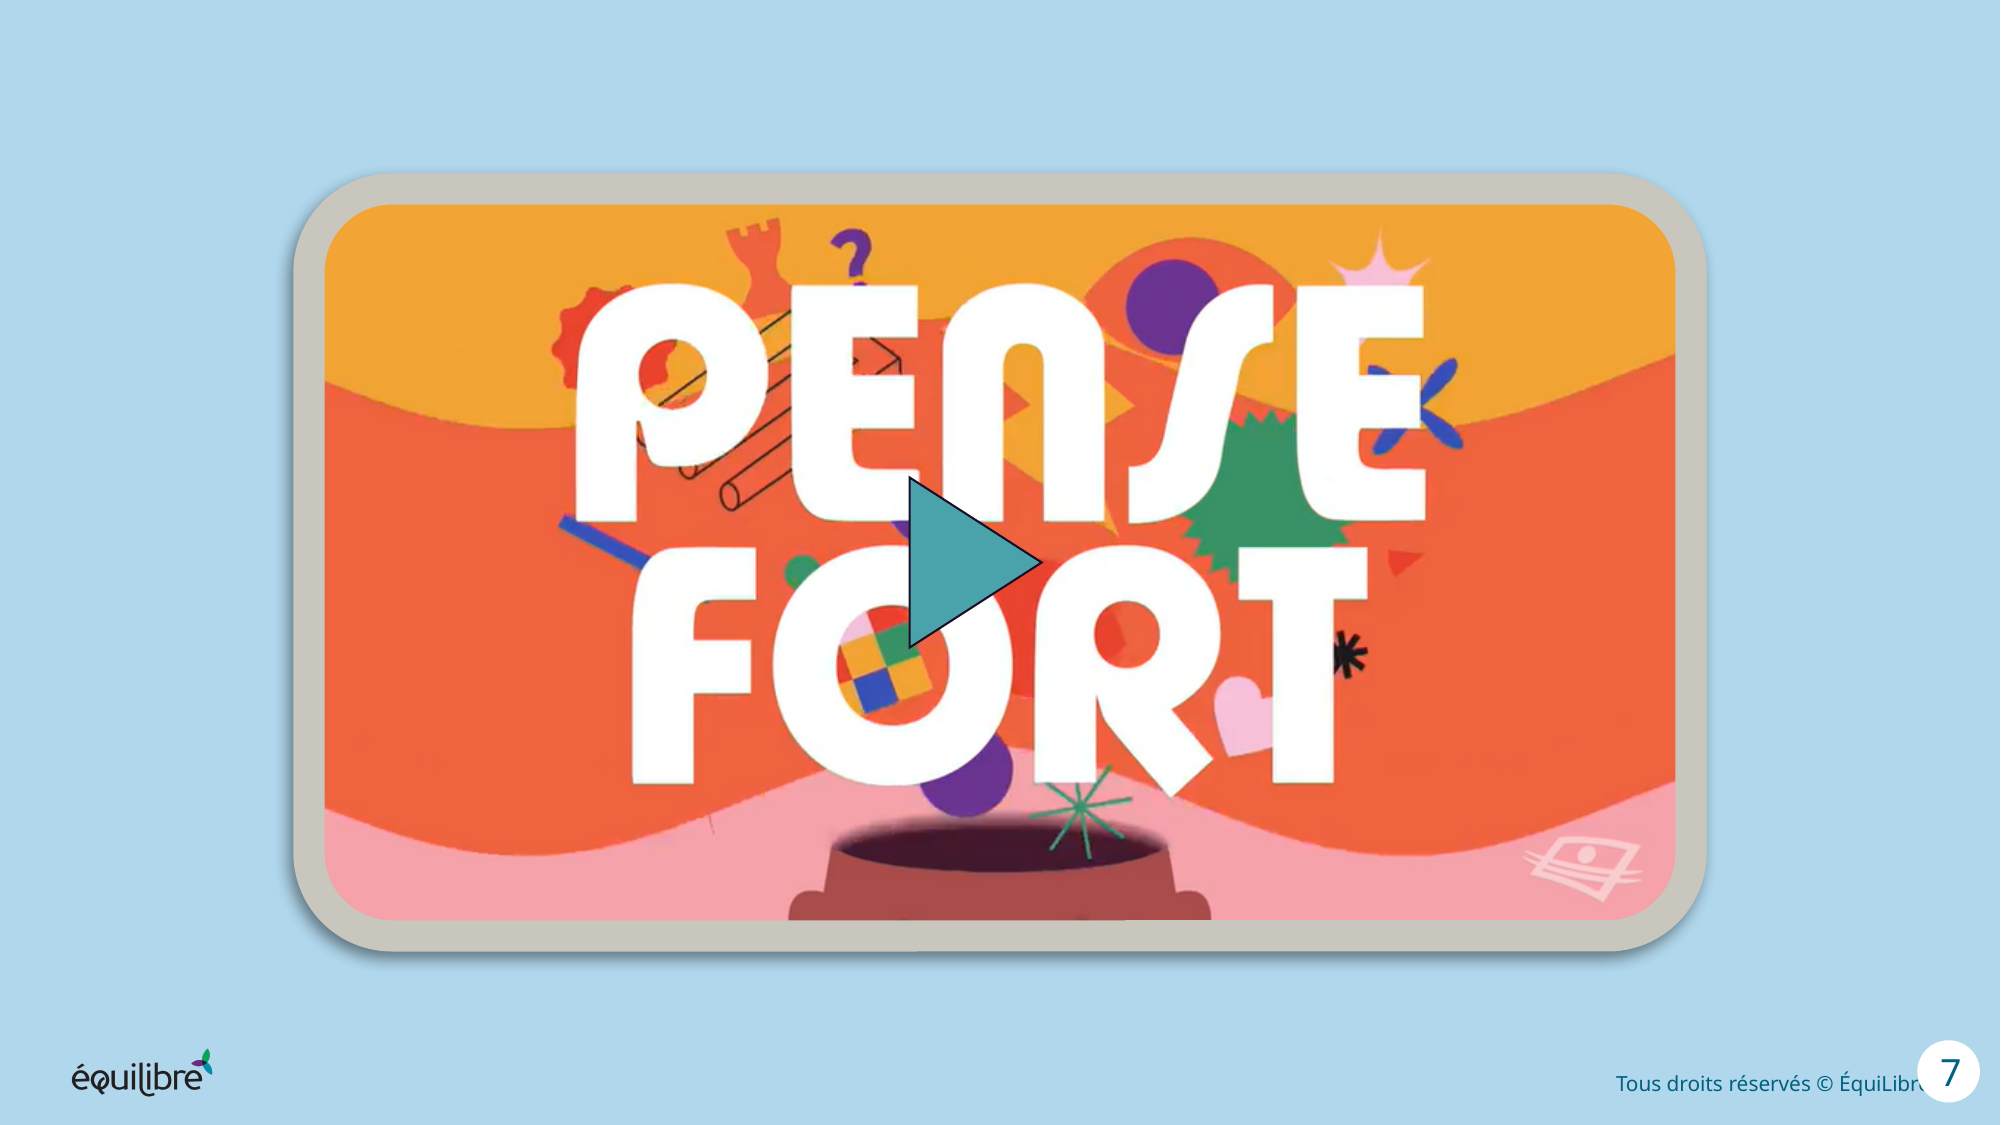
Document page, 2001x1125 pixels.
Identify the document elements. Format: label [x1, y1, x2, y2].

text_box [1911, 1040, 1990, 1103]
picture [63, 1036, 221, 1125]
picture [308, 188, 1692, 936]
